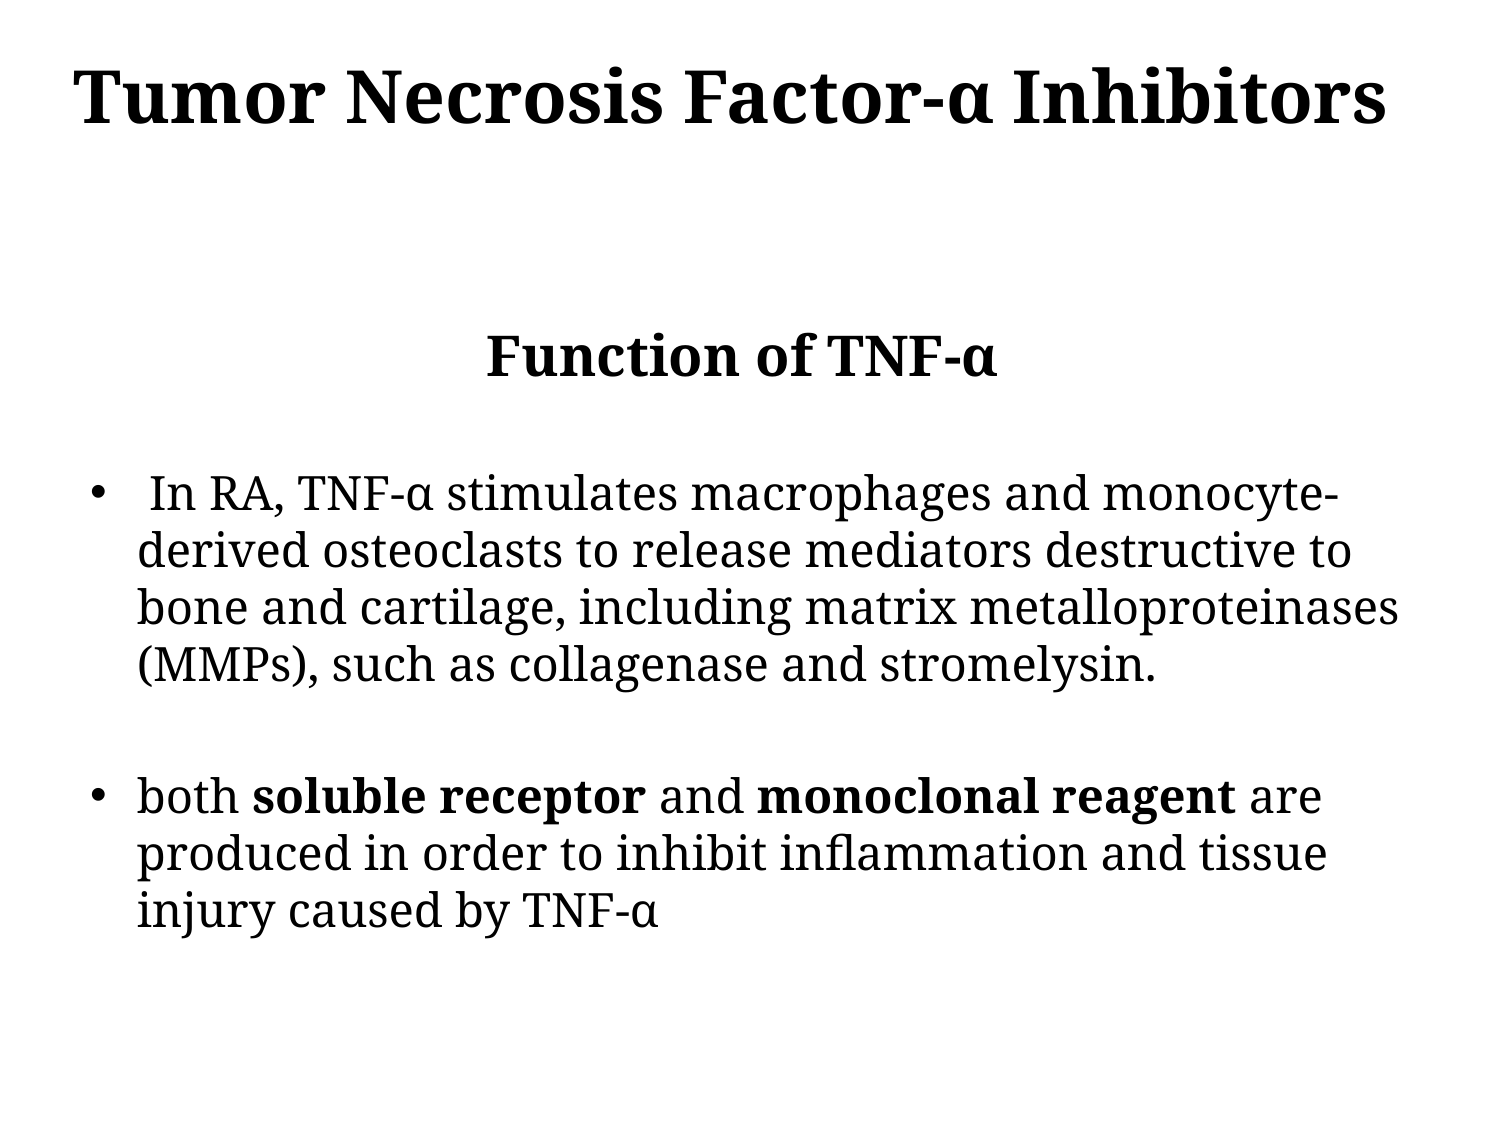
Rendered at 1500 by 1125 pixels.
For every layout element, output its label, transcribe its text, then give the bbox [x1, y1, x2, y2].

list Function of TNF-α In RA, TNF-α stimulates macrophages and monocyte-derived osteoclasts to release mediators destructive to bone and cartilage, including matrix metalloproteinases (MMPs), such as collagenase and stromelysin. both soluble receptor and monoclonal reagent are produced in order to inhibit inflammation and tissue injury caused by TNF-α [75, 312, 1425, 1005]
title Tumor Necrosis Factor-α Inhibitors [37, 0, 1425, 188]
